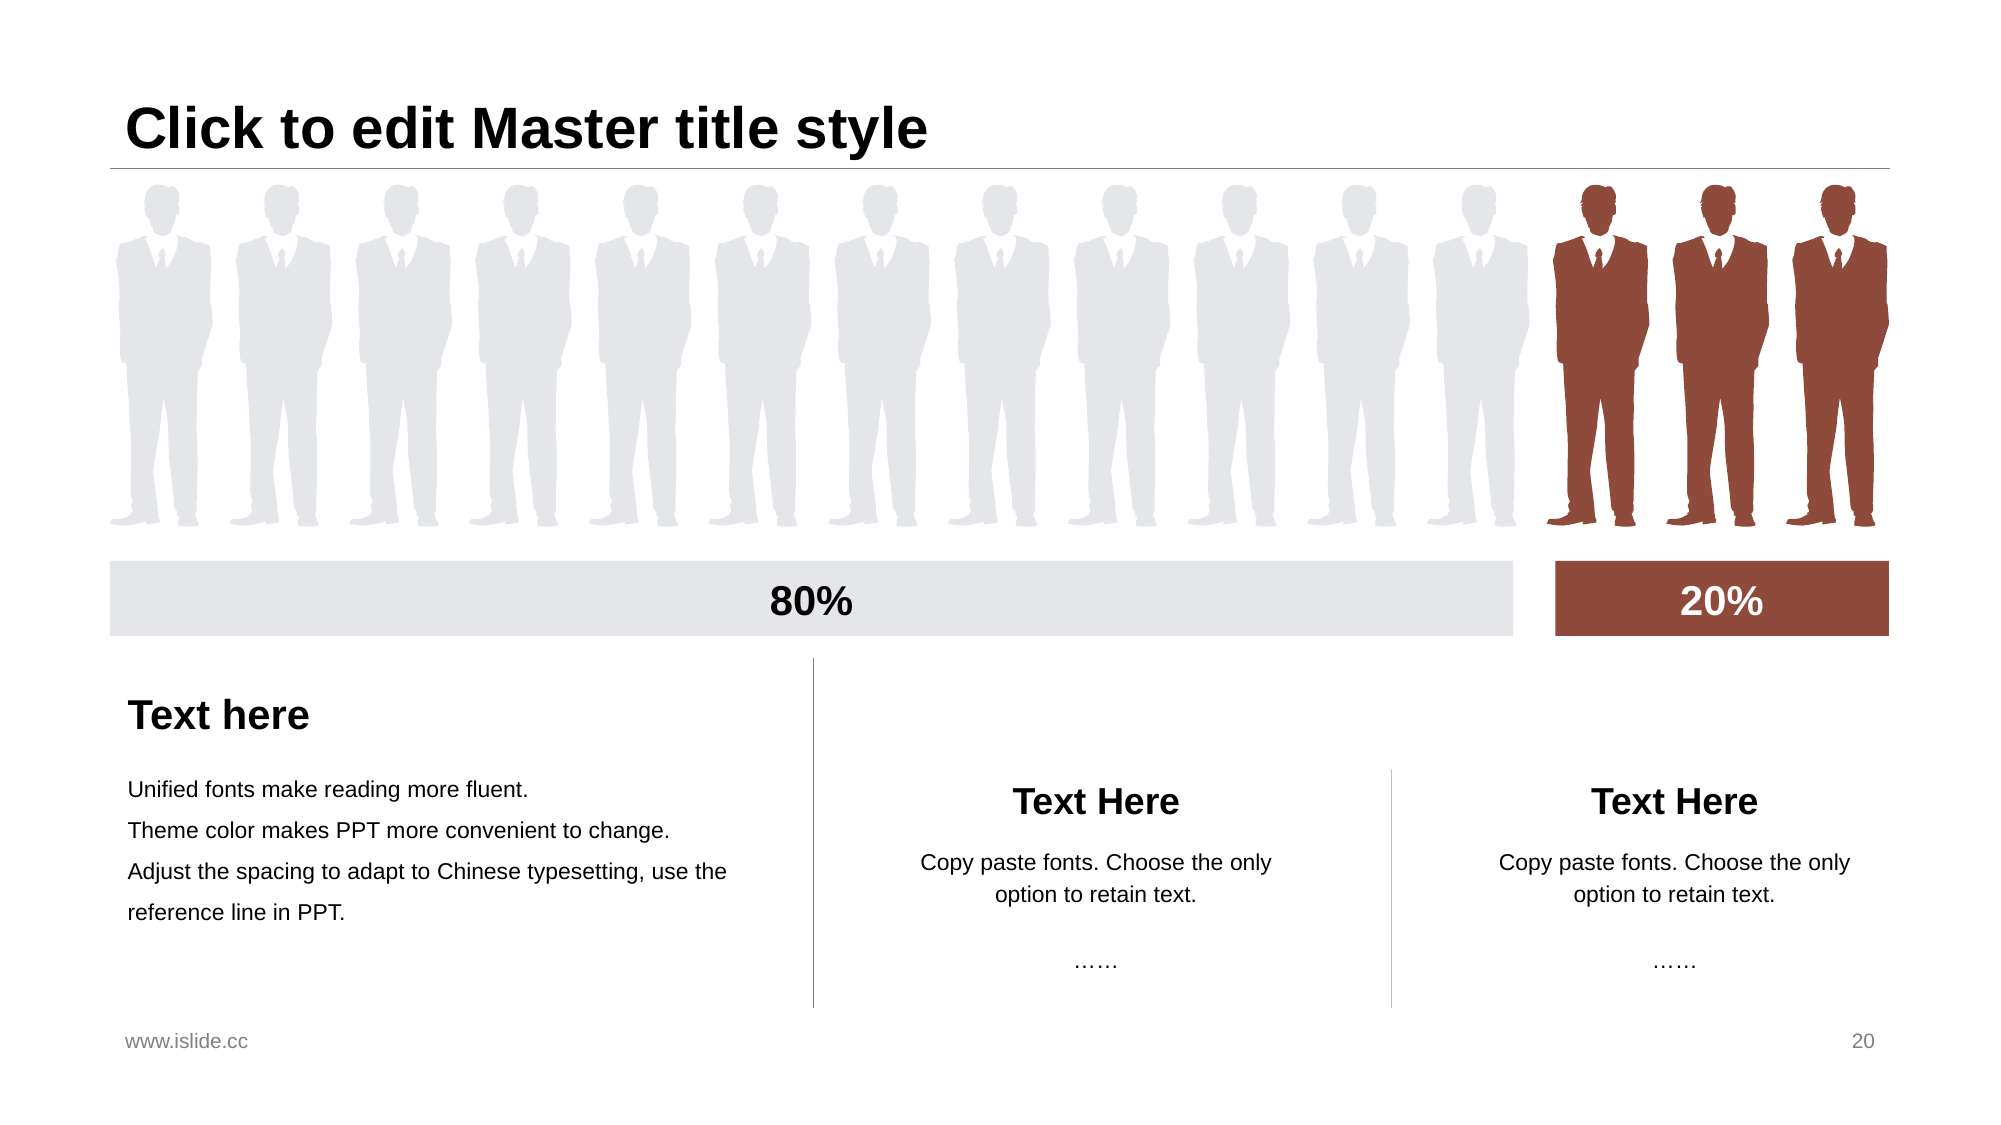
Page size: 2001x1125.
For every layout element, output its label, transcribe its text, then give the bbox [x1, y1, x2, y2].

title Click to edit Master title style [109, 0, 1890, 169]
footer www.islide.cc [109, 1023, 790, 1058]
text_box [109, 184, 1892, 1008]
slide_number 20 [1412, 1023, 1890, 1058]
